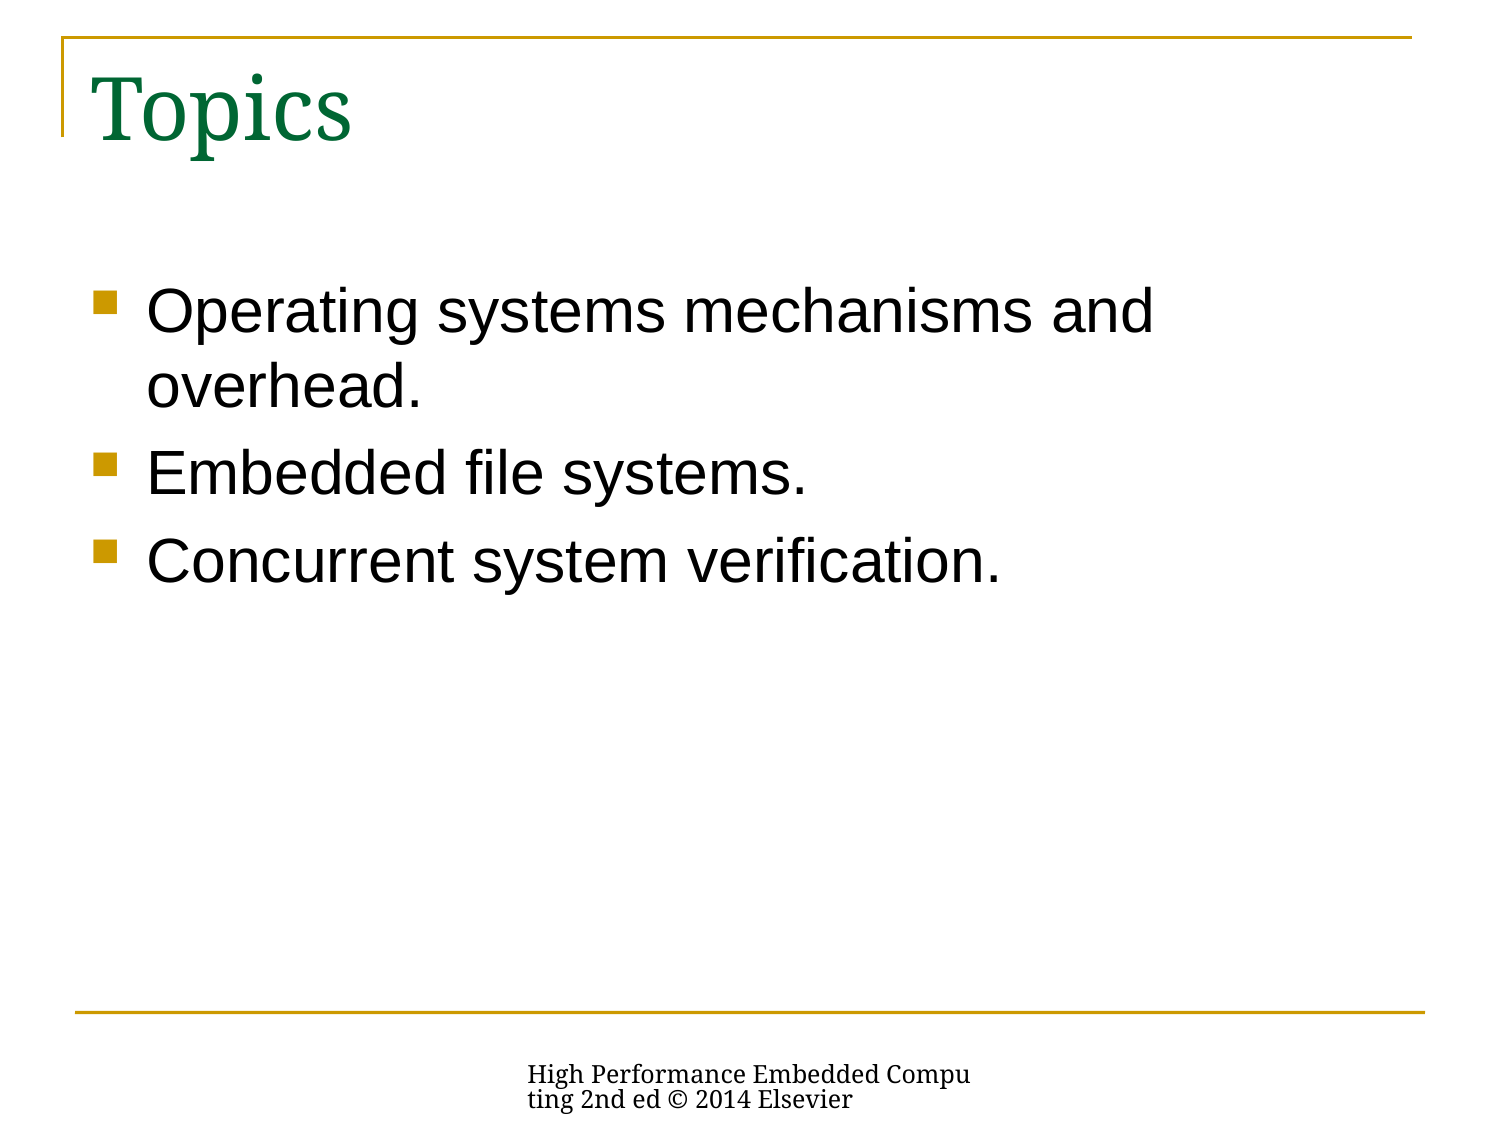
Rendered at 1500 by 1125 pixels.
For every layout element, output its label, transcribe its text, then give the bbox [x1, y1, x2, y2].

footer High Performance Embedded Computing 2nd ed © 2014 Elsevier [512, 1025, 988, 1100]
title Topics [75, 45, 1425, 233]
list Operating systems mechanisms and overhead. Embedded file systems. Concurrent system verification. [75, 262, 1425, 1006]
